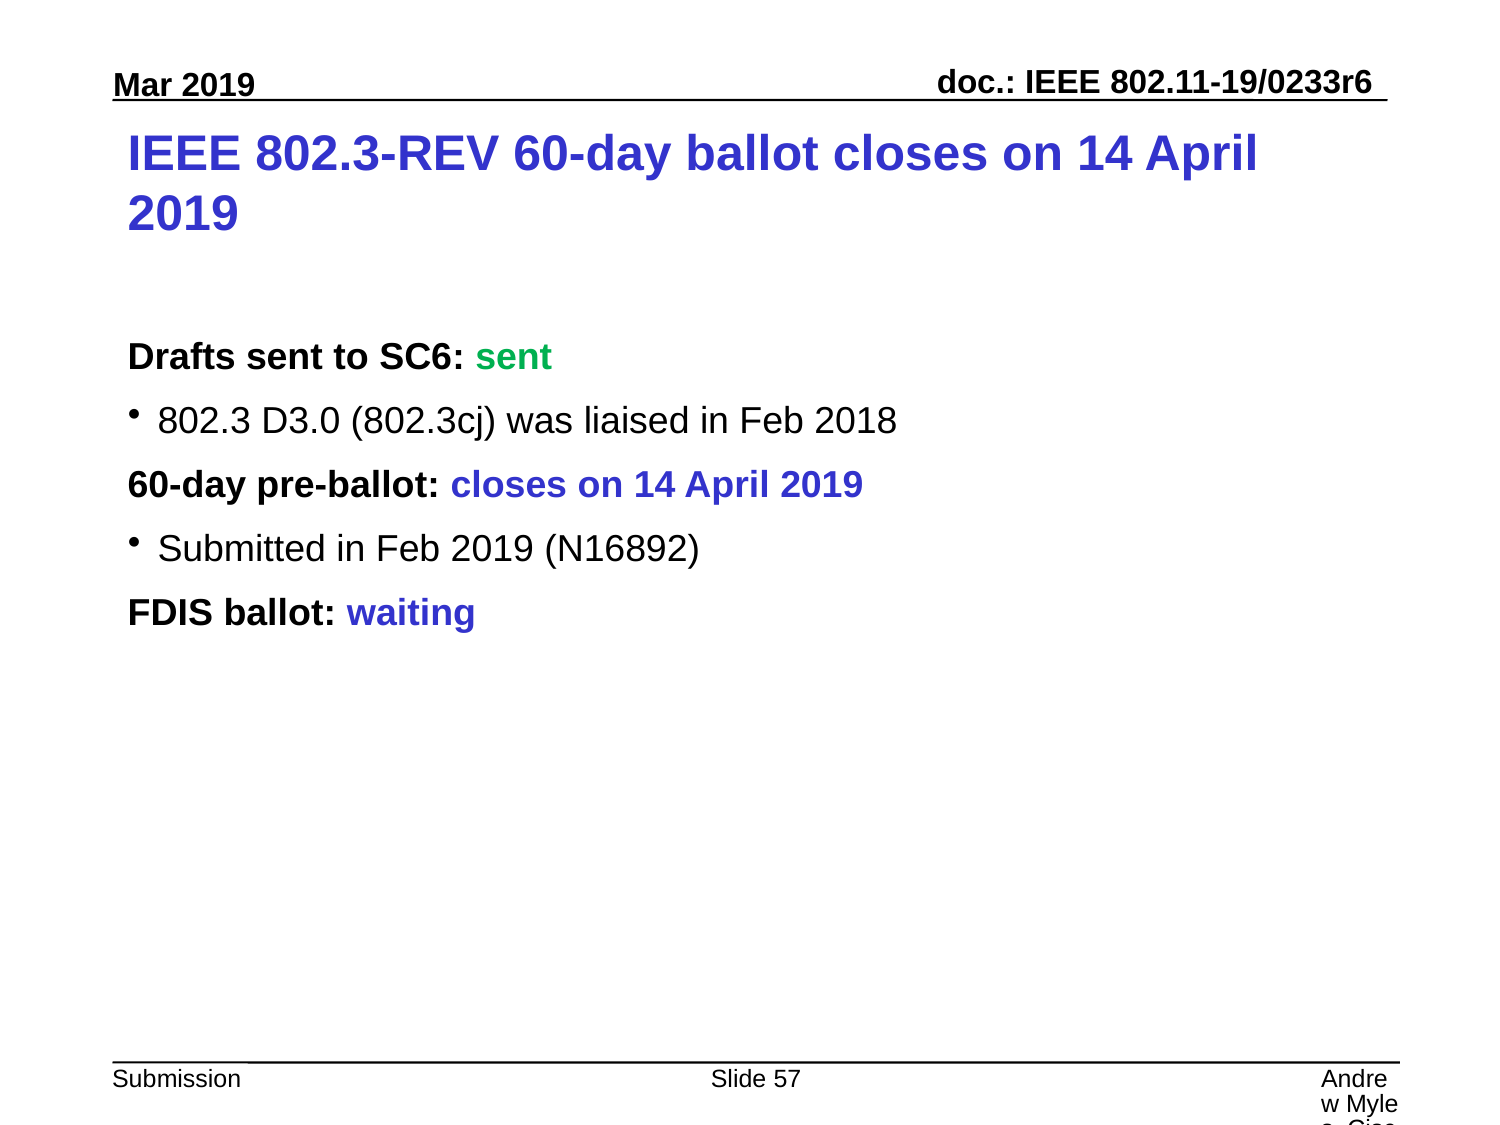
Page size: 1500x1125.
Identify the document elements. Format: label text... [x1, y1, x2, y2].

footer Andrew Myles, Cisco [1320, 1061, 1402, 1093]
slide_number Slide 57 [709, 1061, 803, 1093]
title IEEE 802.3-REV 60-day ballot closes on 14 April 2019 [112, 112, 1388, 288]
list Drafts sent to SC6: sent 802.3 D3.0 (802.3cj) was liaised in Feb 2018 60-day pre-ballot: closes on 14 April 2019 Submitted in Feb 2019 (N16892) FDIS ballot: waiting [112, 324, 1388, 1000]
